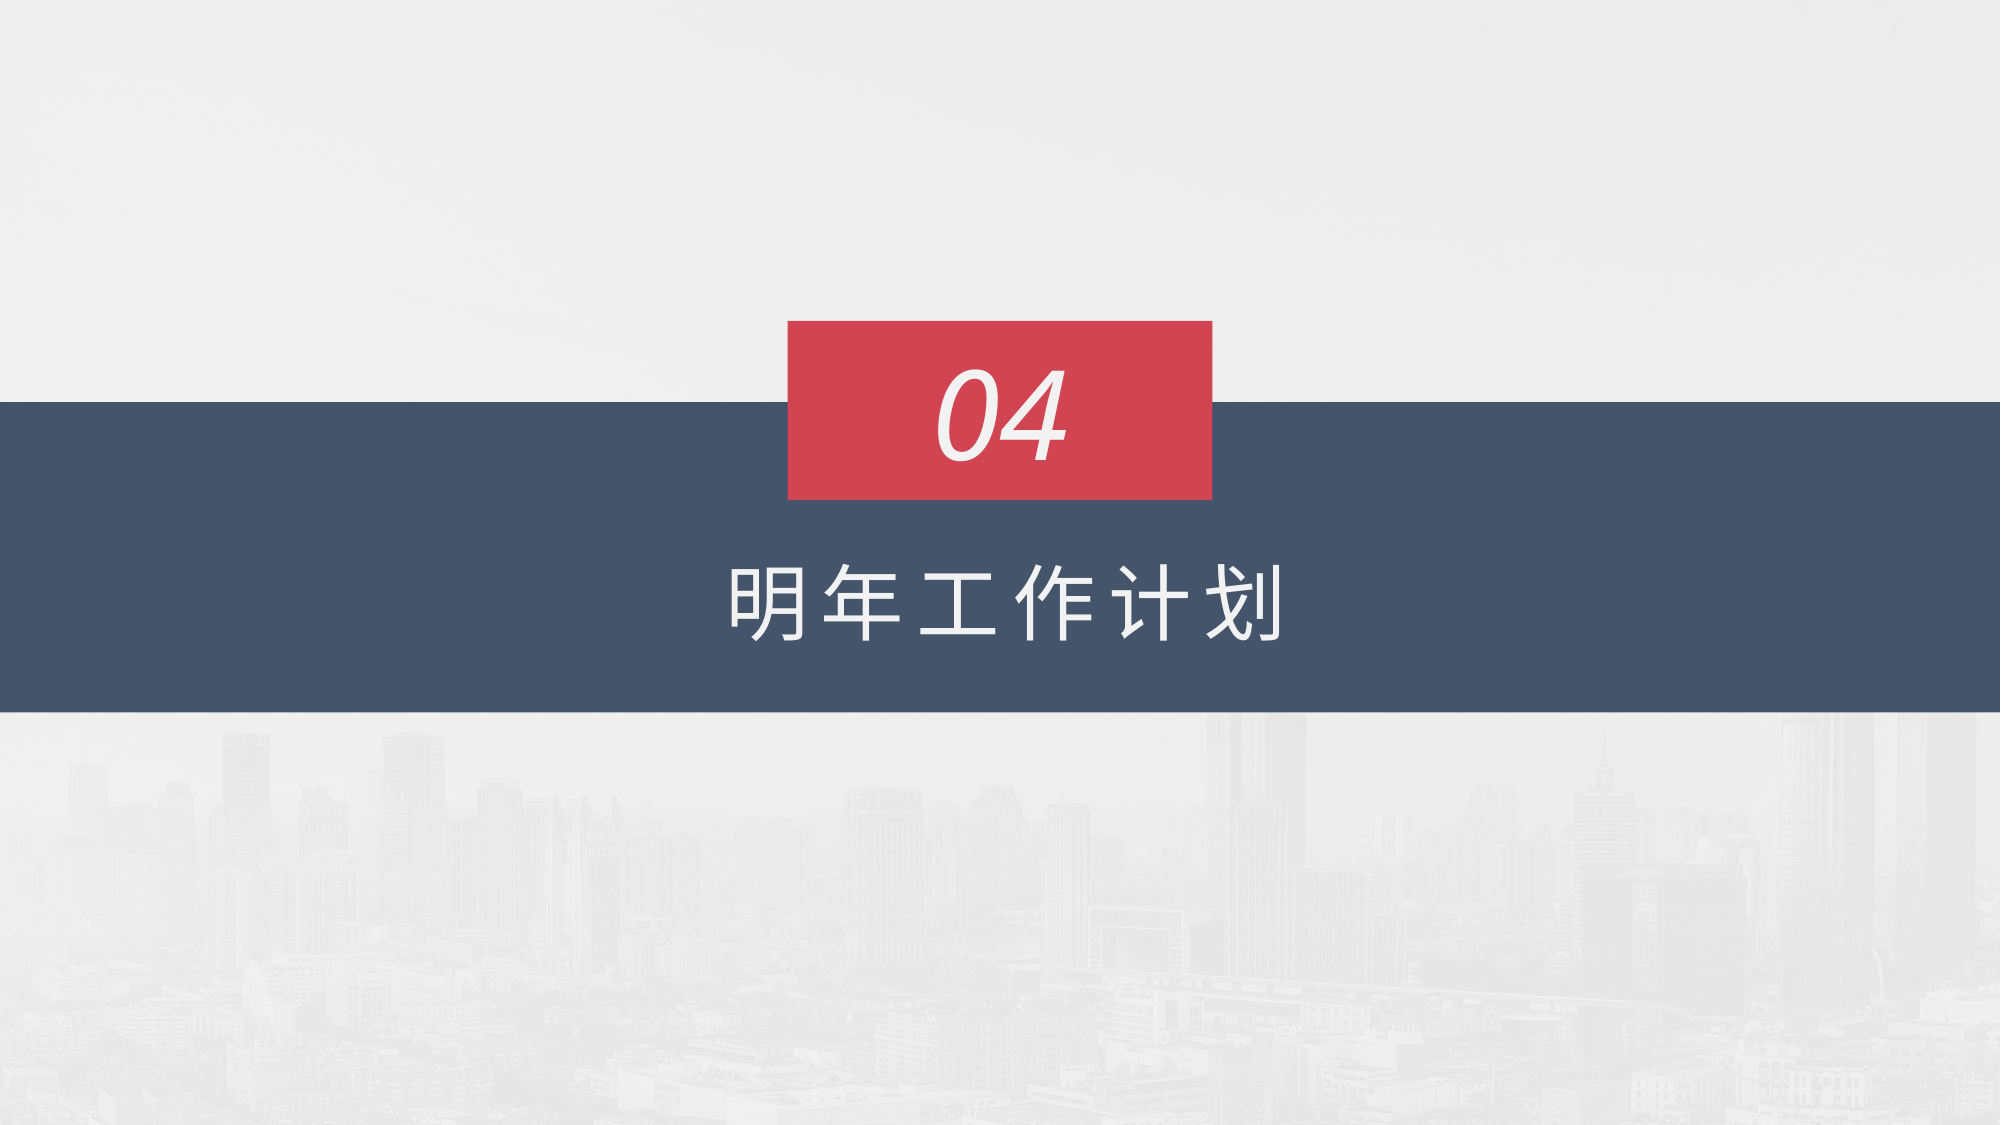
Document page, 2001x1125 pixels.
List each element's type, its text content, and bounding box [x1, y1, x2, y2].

text_box [0, 401, 2000, 713]
text_box 04 [786, 320, 1213, 501]
text_box 明年工作计划 [710, 544, 1303, 659]
